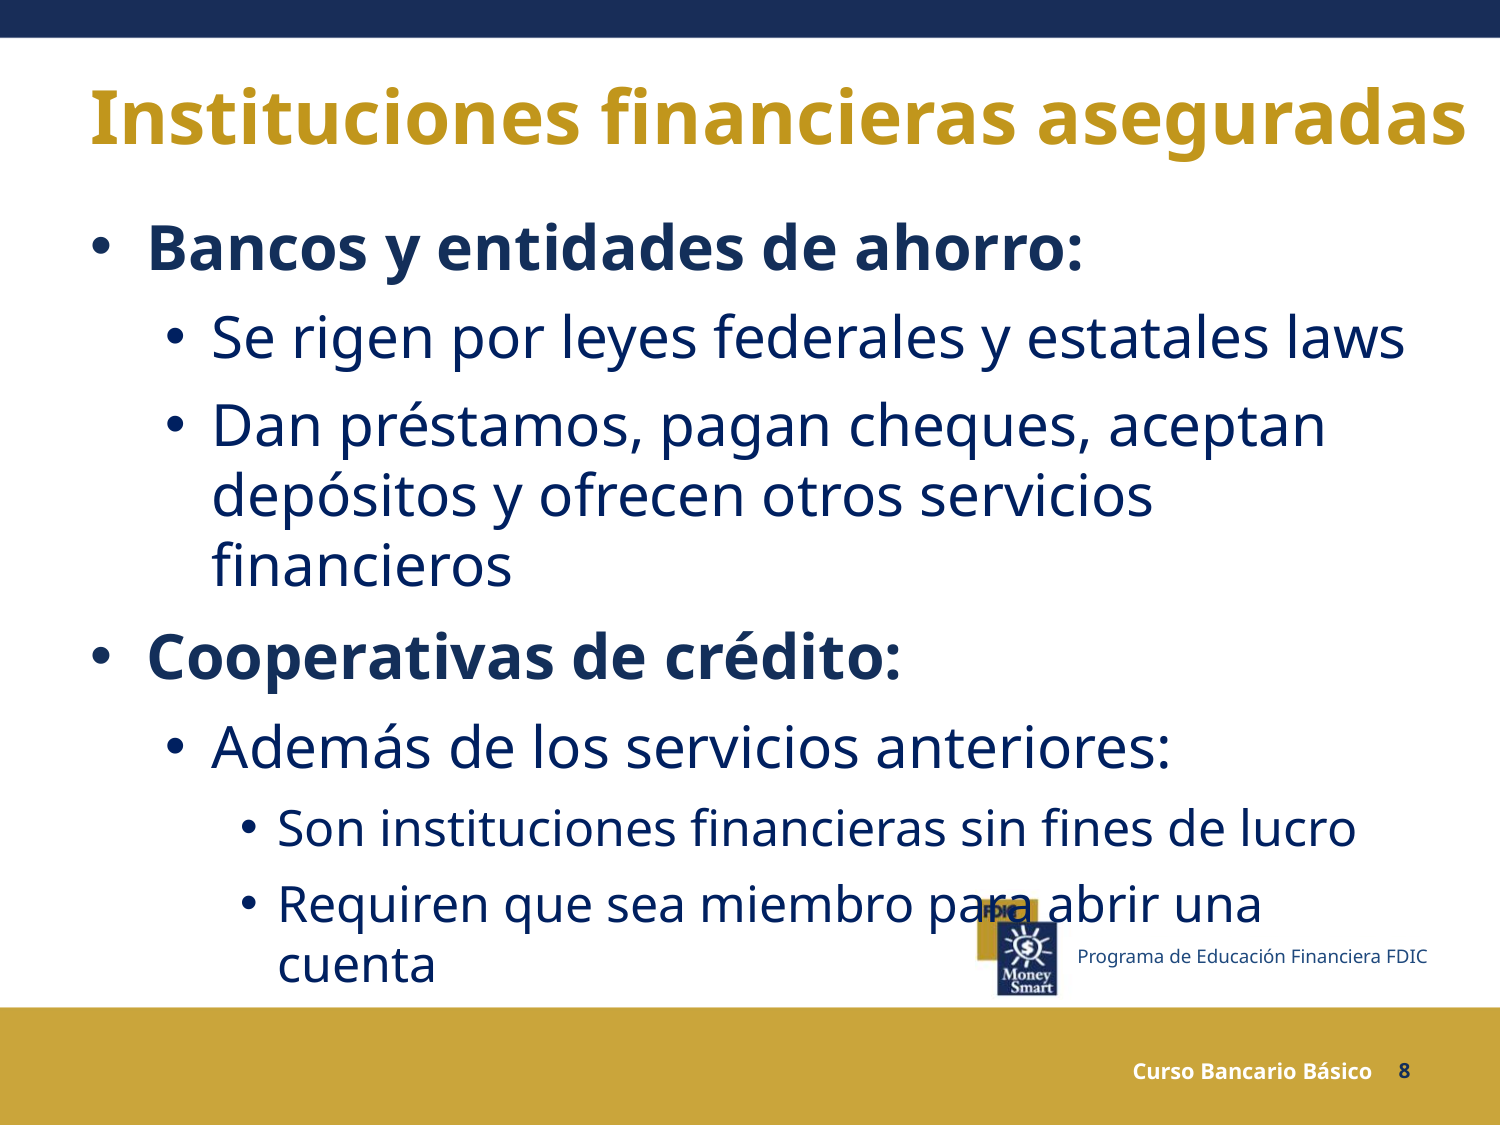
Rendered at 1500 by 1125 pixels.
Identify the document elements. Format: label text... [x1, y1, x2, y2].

picture [0, 0, 1500, 1125]
title Instituciones financieras aseguradas [74, 62, 1500, 163]
list Bancos y entidades de ahorro: Se rigen por leyes federales y estatales laws Dan préstamos, pagan cheques, aceptan depósitos y ofrecen otros servicios financieros Cooperativas de crédito: Además de los servicios anteriores: Son instituciones financieras sin fines de lucro Requiren que sea miembro para abrir una cuenta [74, 199, 1426, 901]
